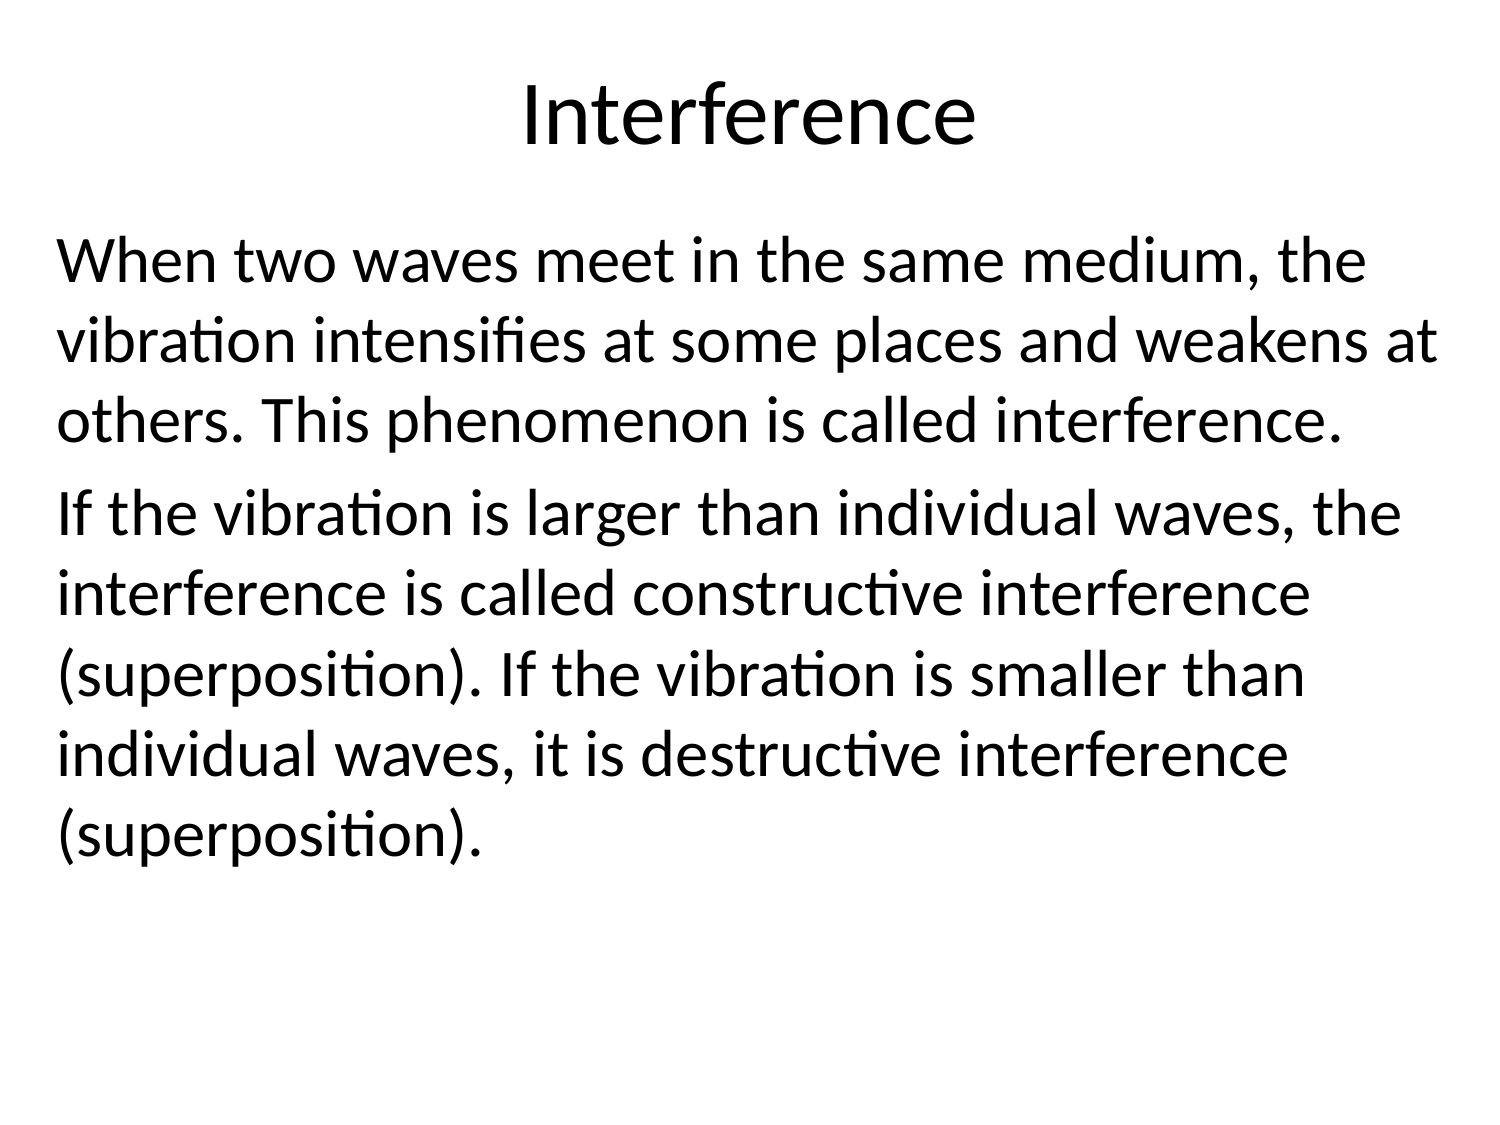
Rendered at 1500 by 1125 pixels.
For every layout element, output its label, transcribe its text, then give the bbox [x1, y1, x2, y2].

text_box Interference [74, 45, 1425, 208]
text_box When two waves meet in the same medium, the vibration intensifies at some places and weakens at others. This phenomenon is called interference. If the vibration is larger than individual waves, the interference is called constructive interference (superposition). If the vibration is smaller than individual waves, it is destructive interference (superposition). [41, 208, 1483, 1005]
